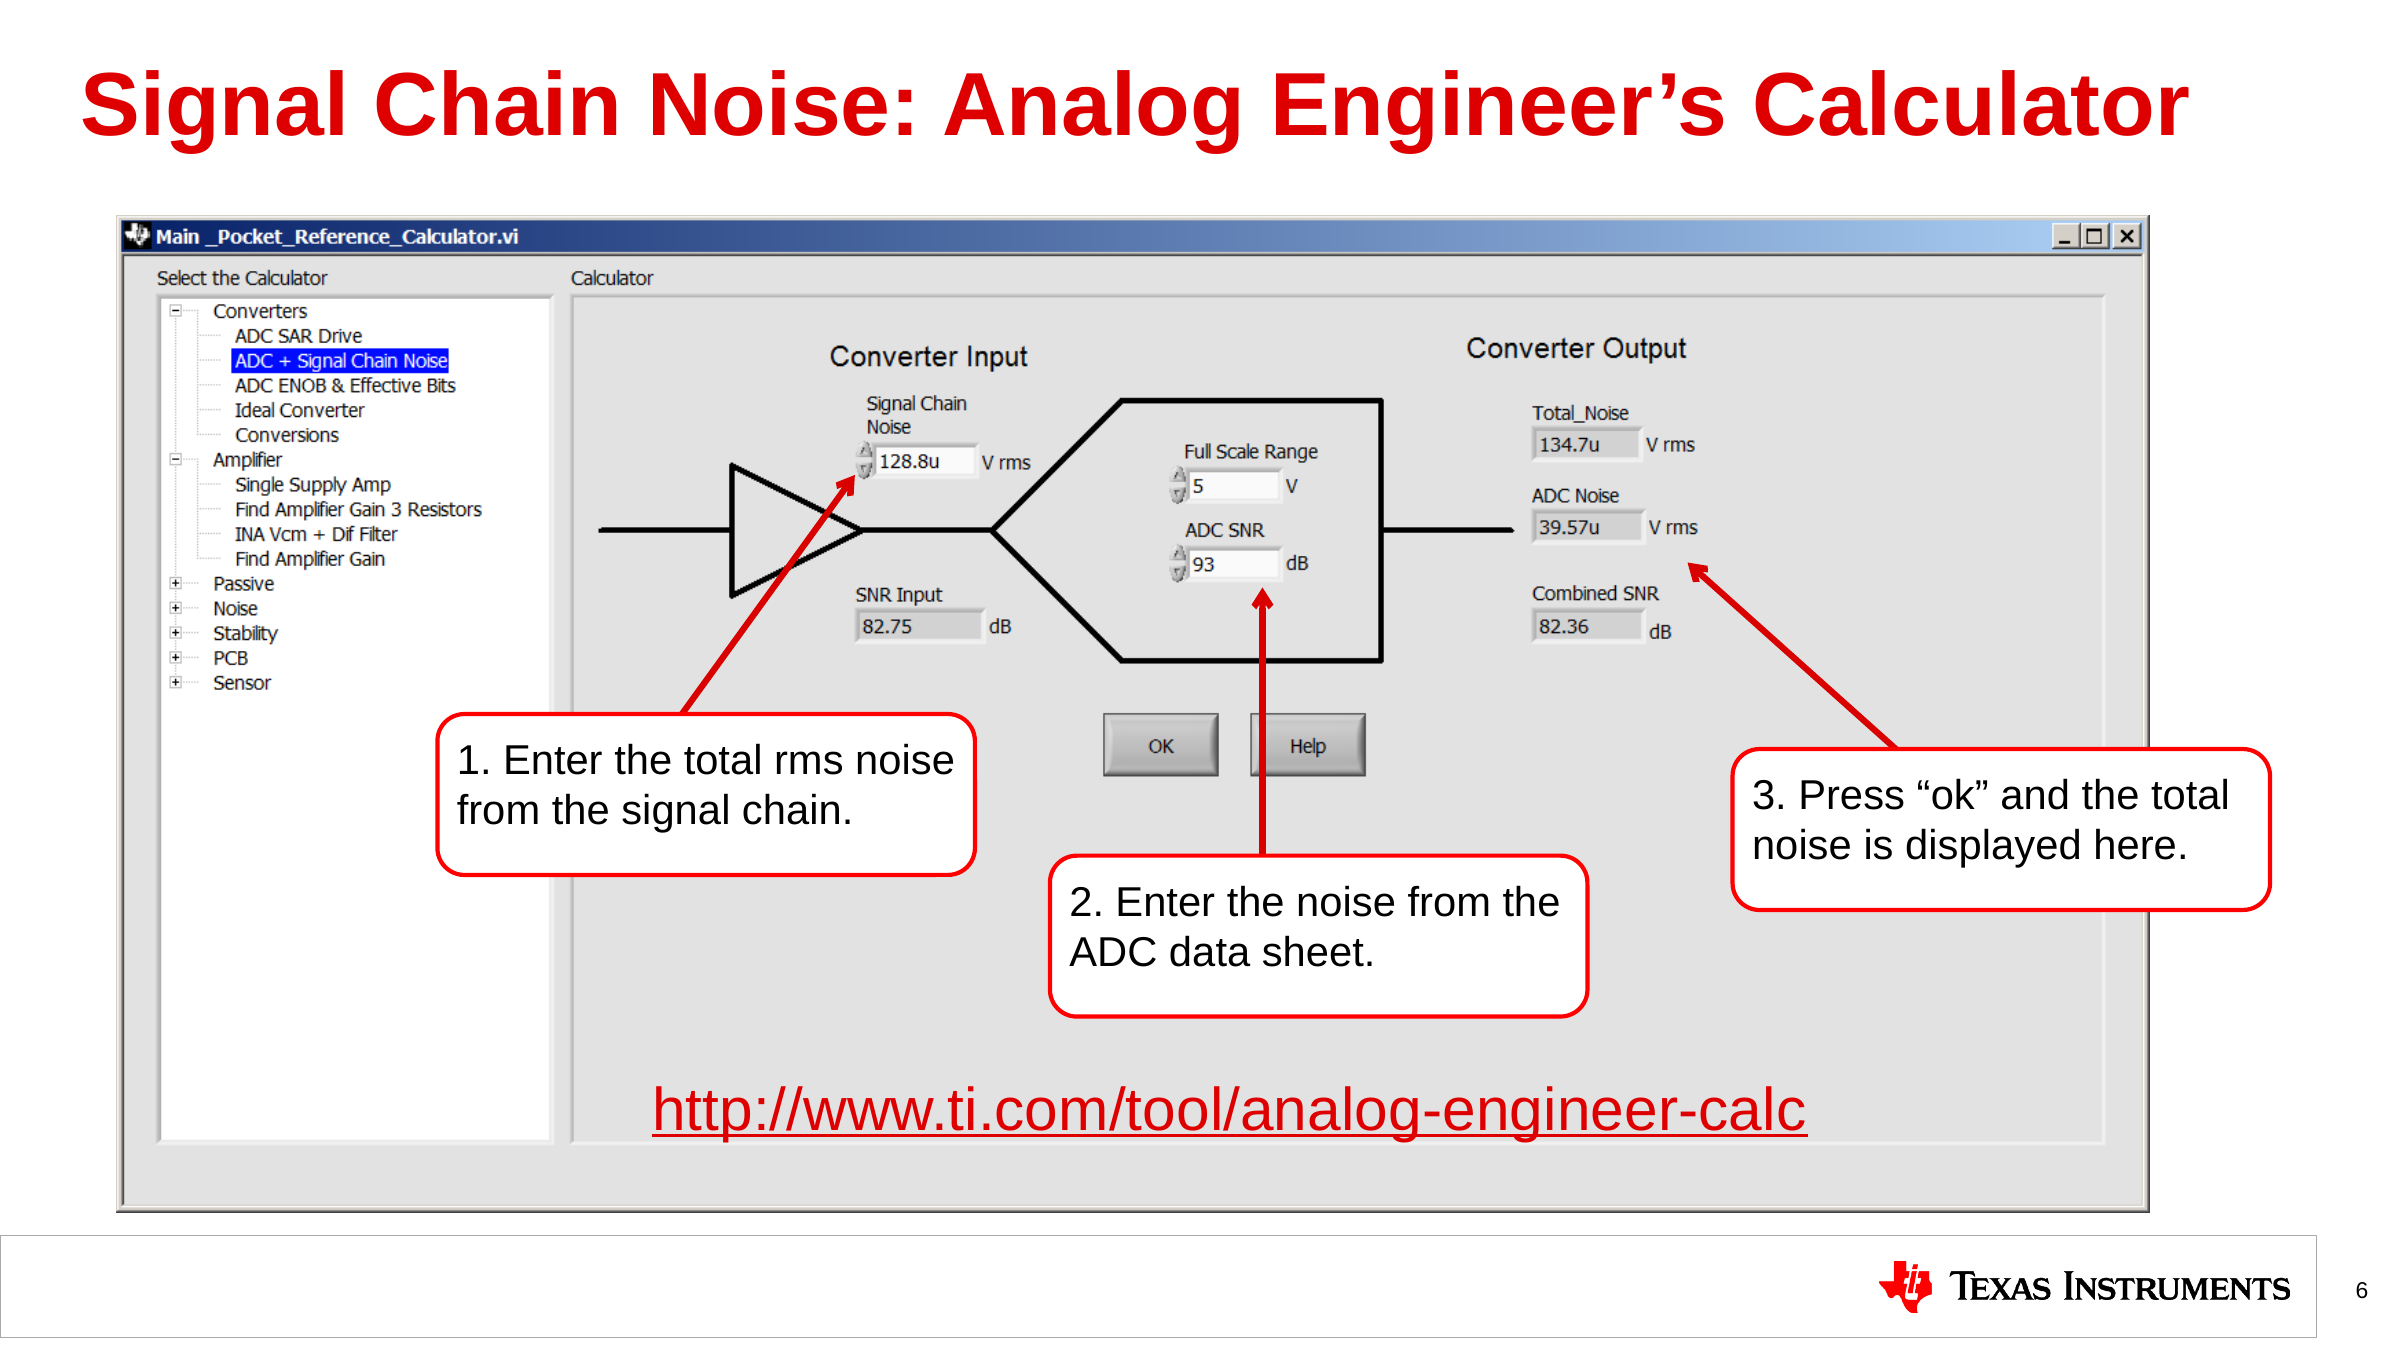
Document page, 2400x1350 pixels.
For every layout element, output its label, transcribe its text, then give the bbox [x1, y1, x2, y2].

slide_number 6 [1828, 1265, 2389, 1307]
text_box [437, 713, 999, 876]
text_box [649, 474, 856, 712]
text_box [1049, 855, 1612, 1017]
picture [1879, 1307, 2290, 1313]
title Signal Chain Noise: Analog Engineer’s Calculator [60, 27, 2282, 189]
picture [116, 215, 2151, 1213]
picture [1879, 1261, 2290, 1265]
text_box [1732, 748, 2295, 911]
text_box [1687, 562, 1946, 794]
